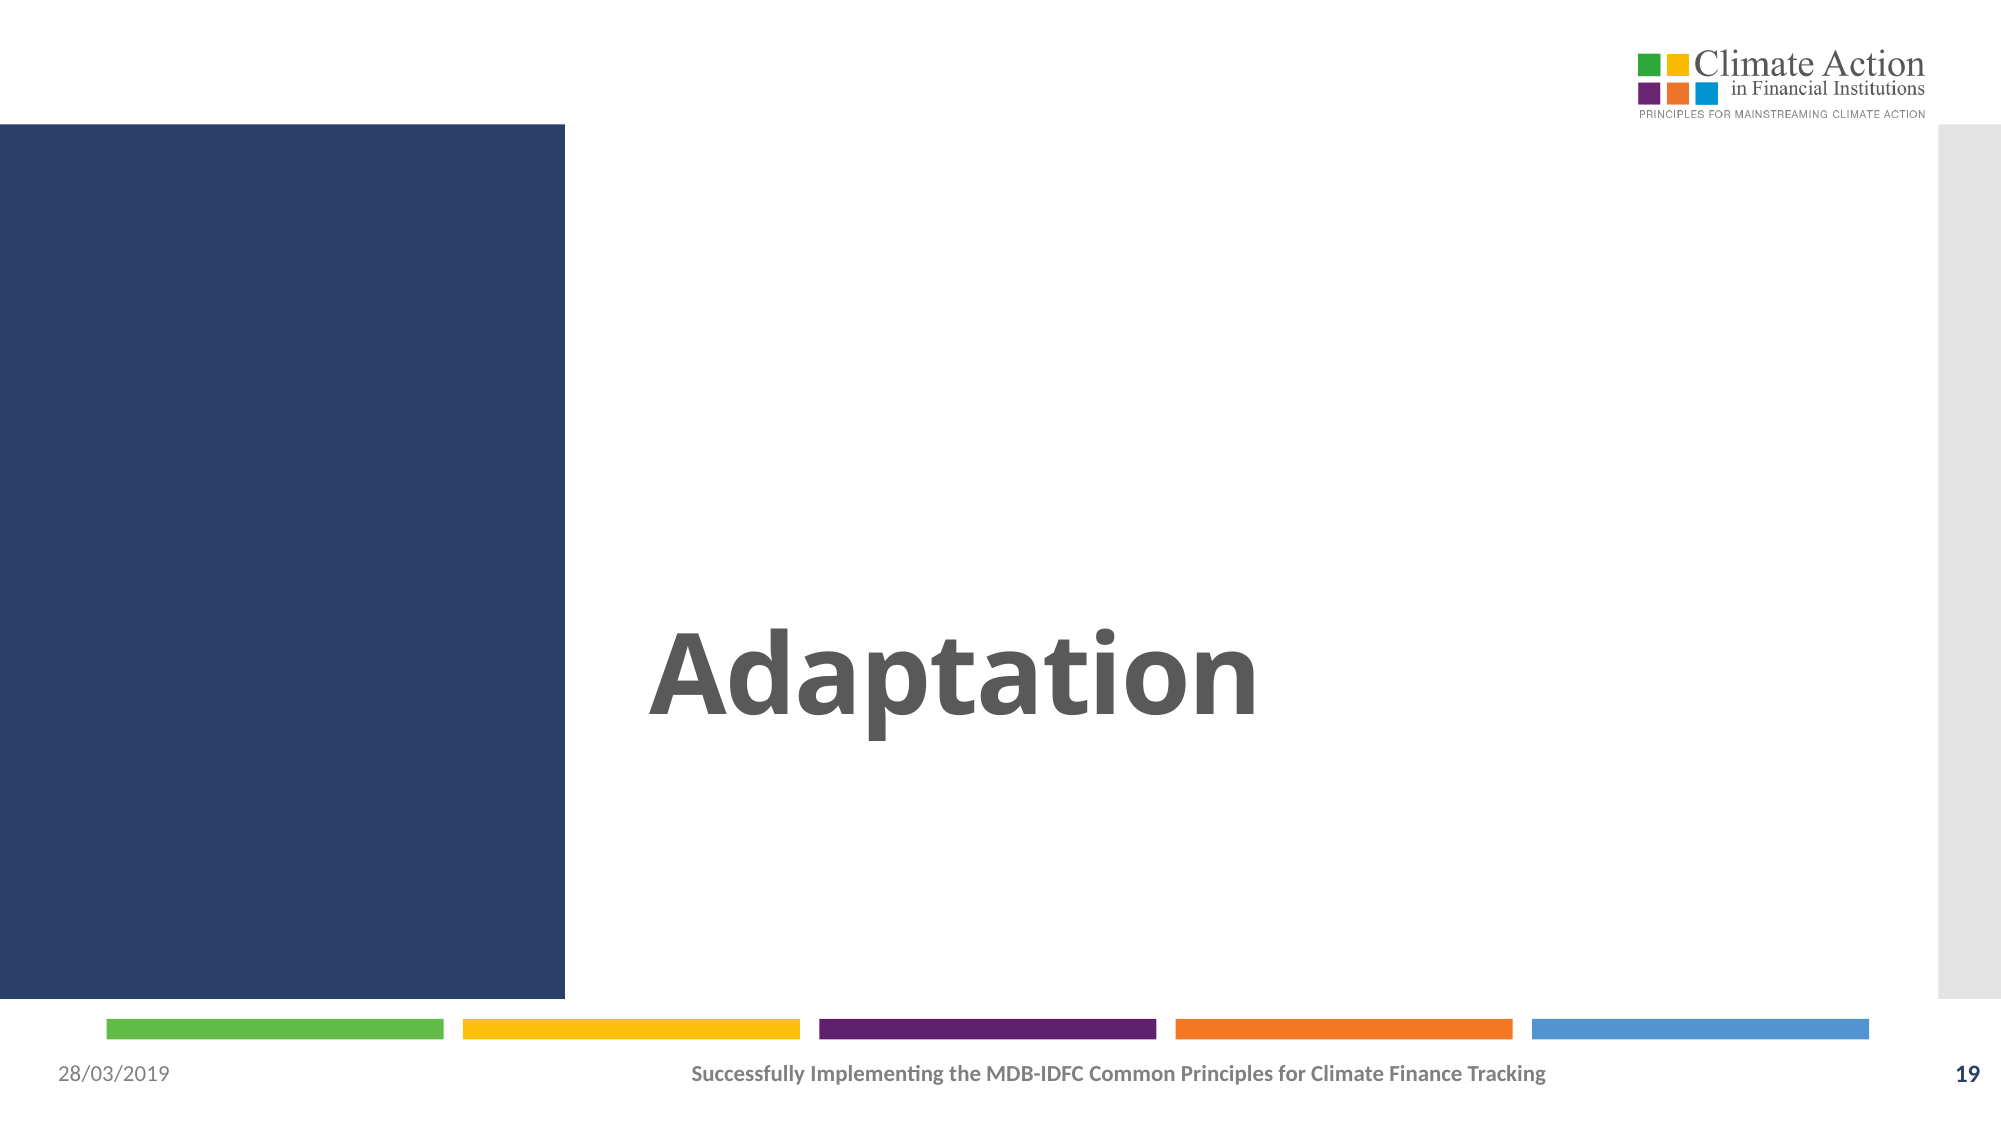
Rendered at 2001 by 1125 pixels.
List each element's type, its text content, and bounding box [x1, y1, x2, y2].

footer Successfully Implementing the MDB-IDFC Common Principles for Climate Finance Tracking [634, 1042, 1605, 1103]
title Adaptation [634, 213, 1835, 747]
slide_number 19 [1744, 1042, 1996, 1103]
picture [1635, 46, 1937, 126]
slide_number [43, 1042, 493, 1103]
